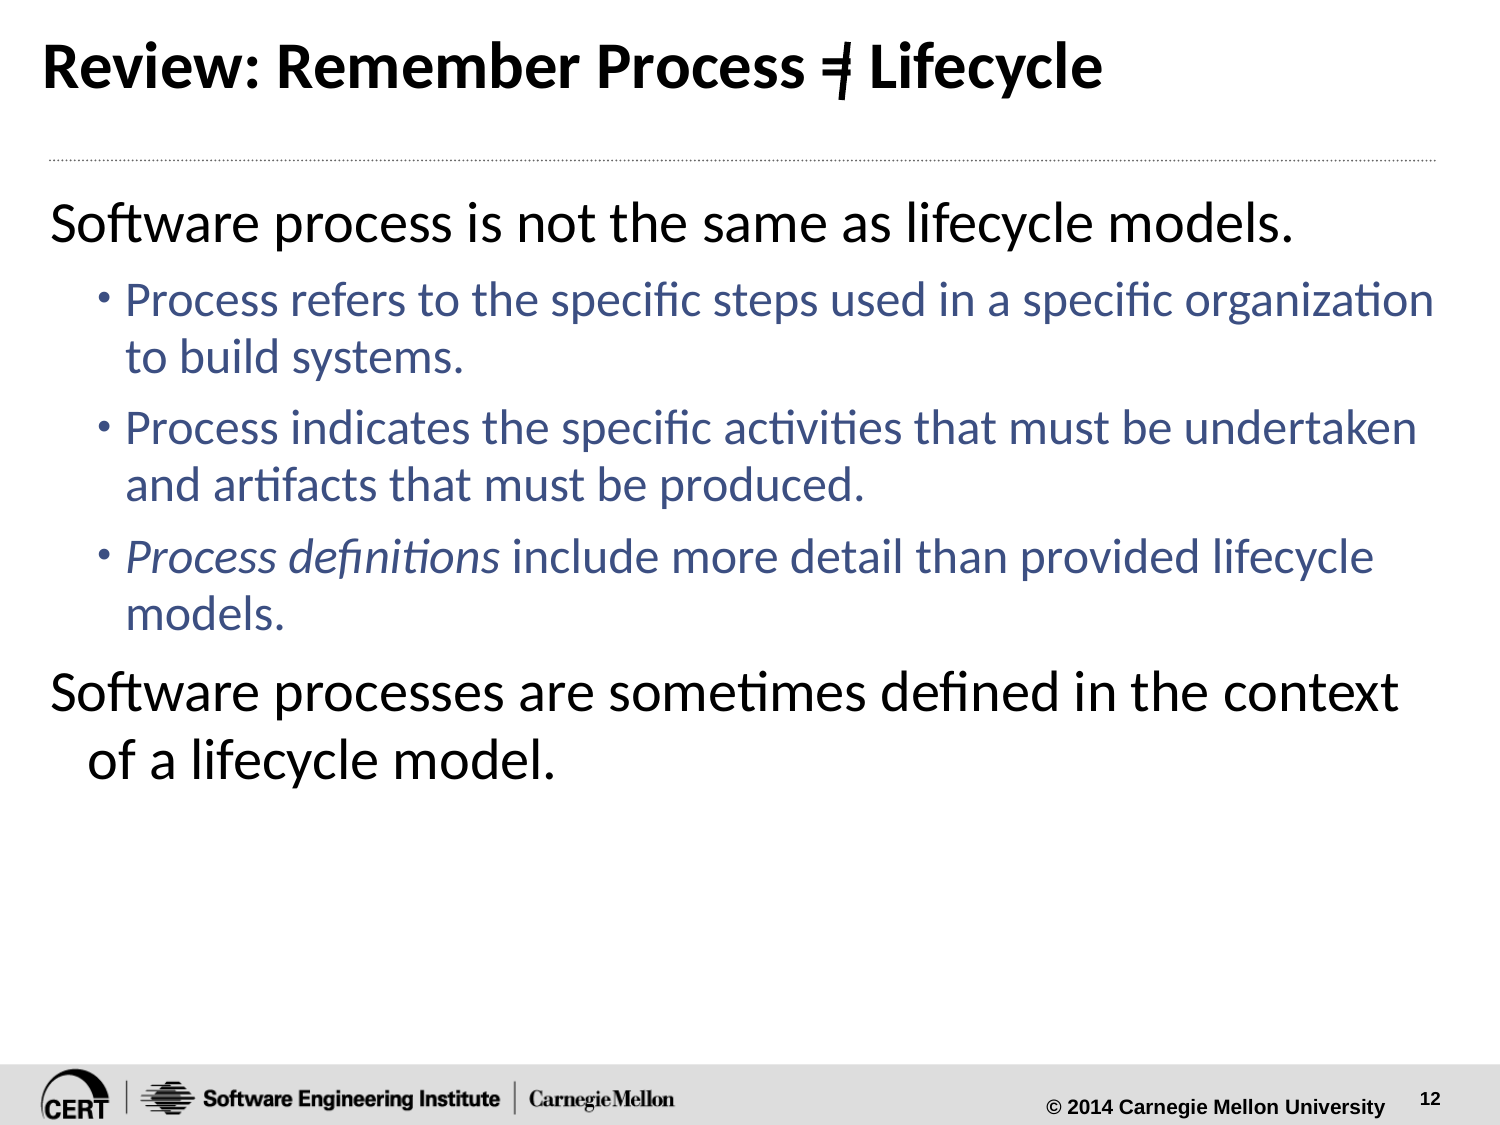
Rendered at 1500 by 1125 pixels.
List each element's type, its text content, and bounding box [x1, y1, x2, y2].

title Review: Remember Process = Lifecycle [42, 37, 1434, 155]
picture [24, 1065, 688, 1125]
list Software process is not the same as lifecycle models. Process refers to the specific steps used in a specific organization to build systems. Process indicates the specific activities that must be undertaken and artifacts that must be produced. Process definitions include more detail than provided lifecycle models. Software processes are sometimes defined in the context of a lifecycle model. [49, 187, 1438, 1001]
